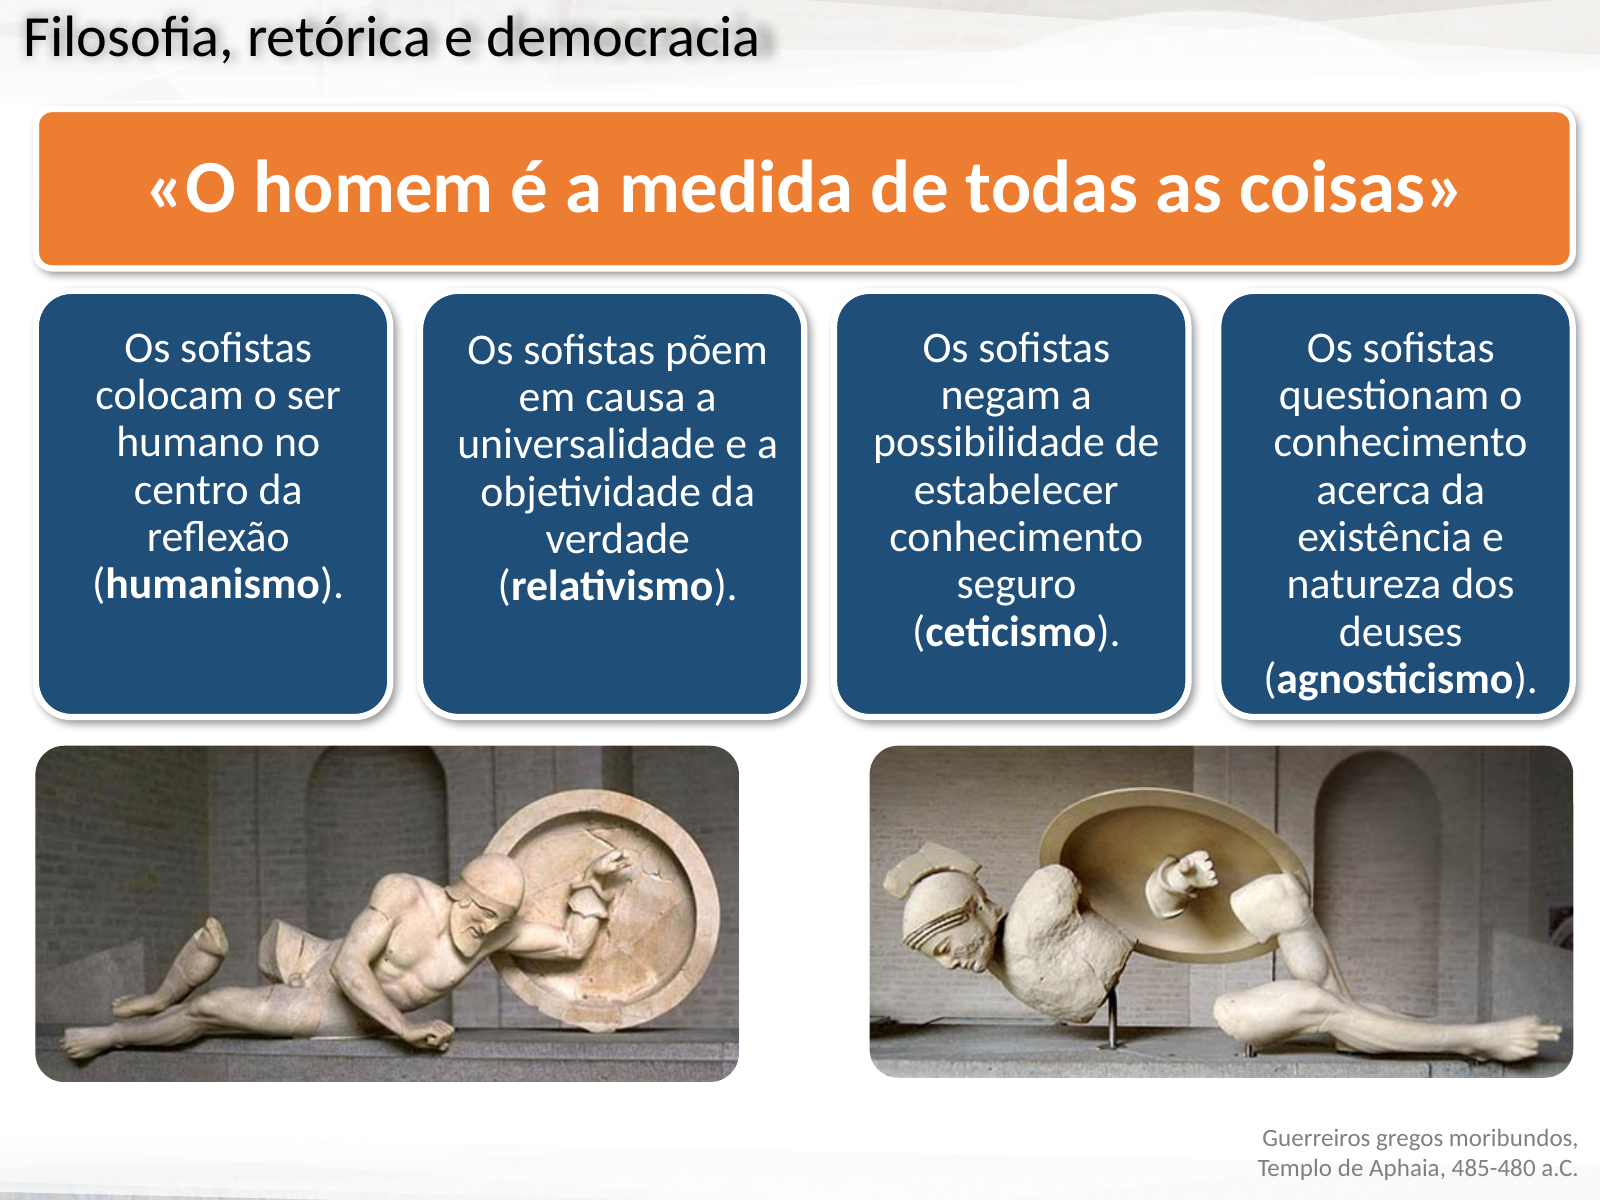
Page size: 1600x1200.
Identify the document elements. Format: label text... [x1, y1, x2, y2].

text_box Filosofia, retórica e democracia [0, 0, 1600, 75]
picture [35, 745, 739, 1083]
picture [869, 745, 1574, 1078]
text_box Guerreiros gregos moribundos, Templo de Aphaia, 485-480 a.C. [844, 1114, 1595, 1189]
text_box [35, 74, 1574, 718]
